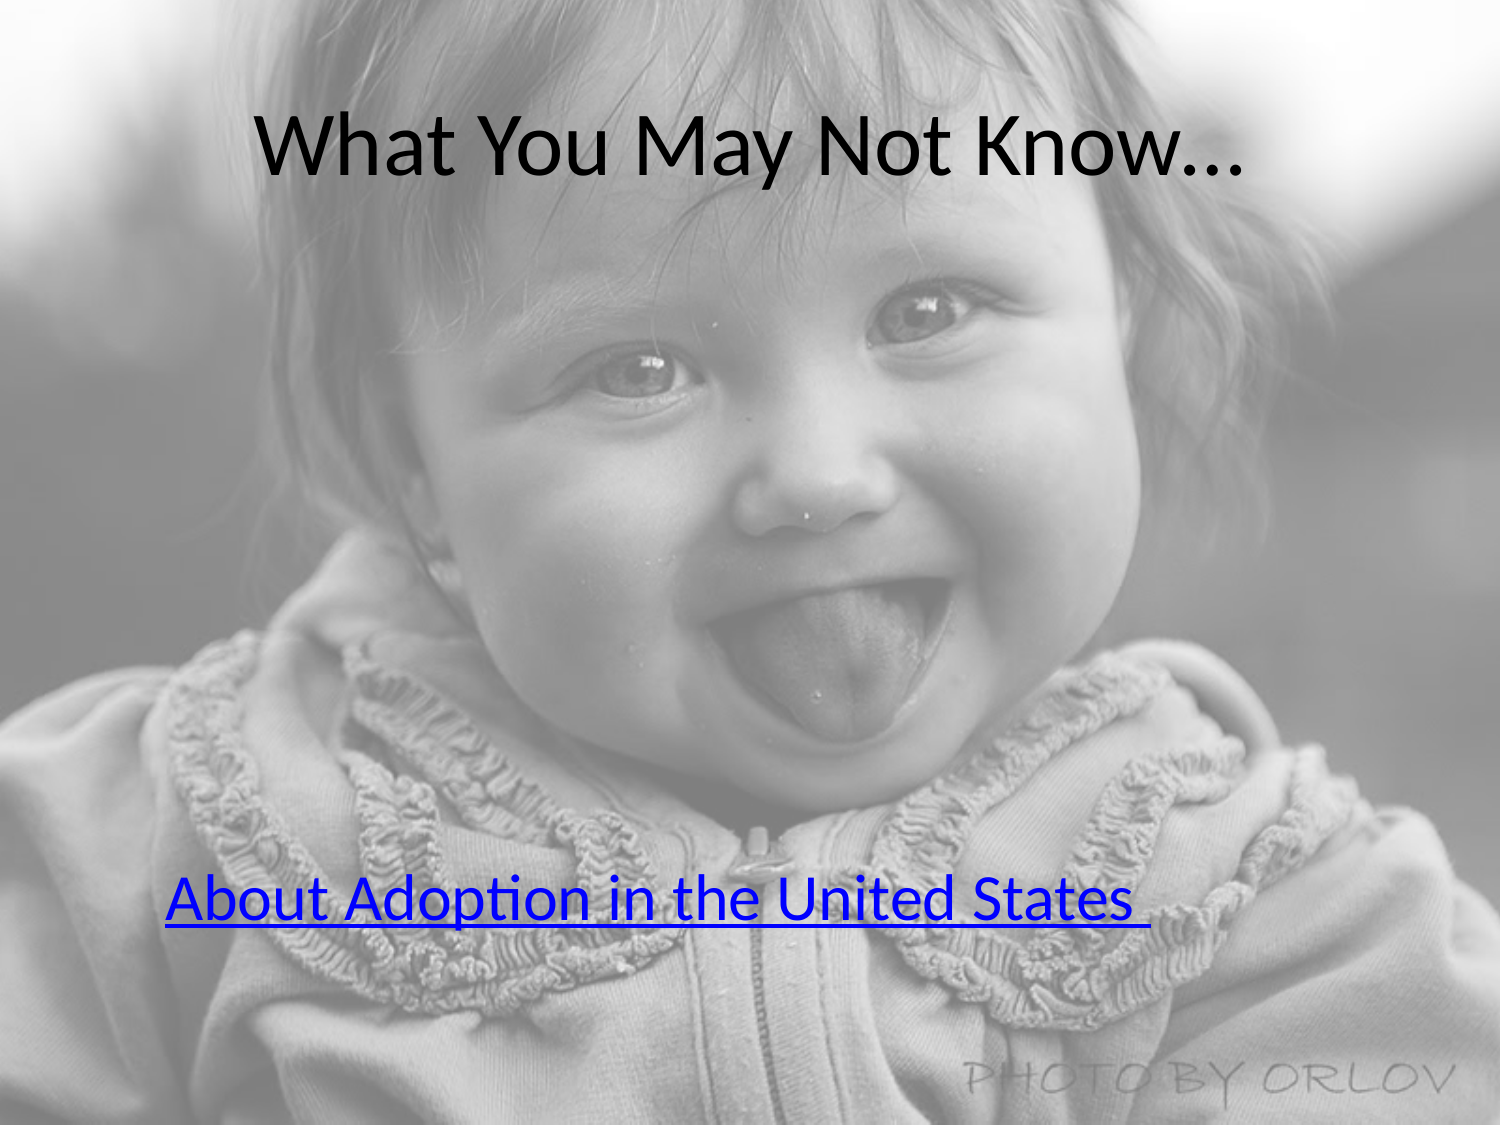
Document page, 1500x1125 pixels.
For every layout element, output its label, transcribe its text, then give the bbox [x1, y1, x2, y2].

list About Adoption in the United States [150, 200, 1500, 943]
title What You May Not Know… [75, 45, 1425, 233]
